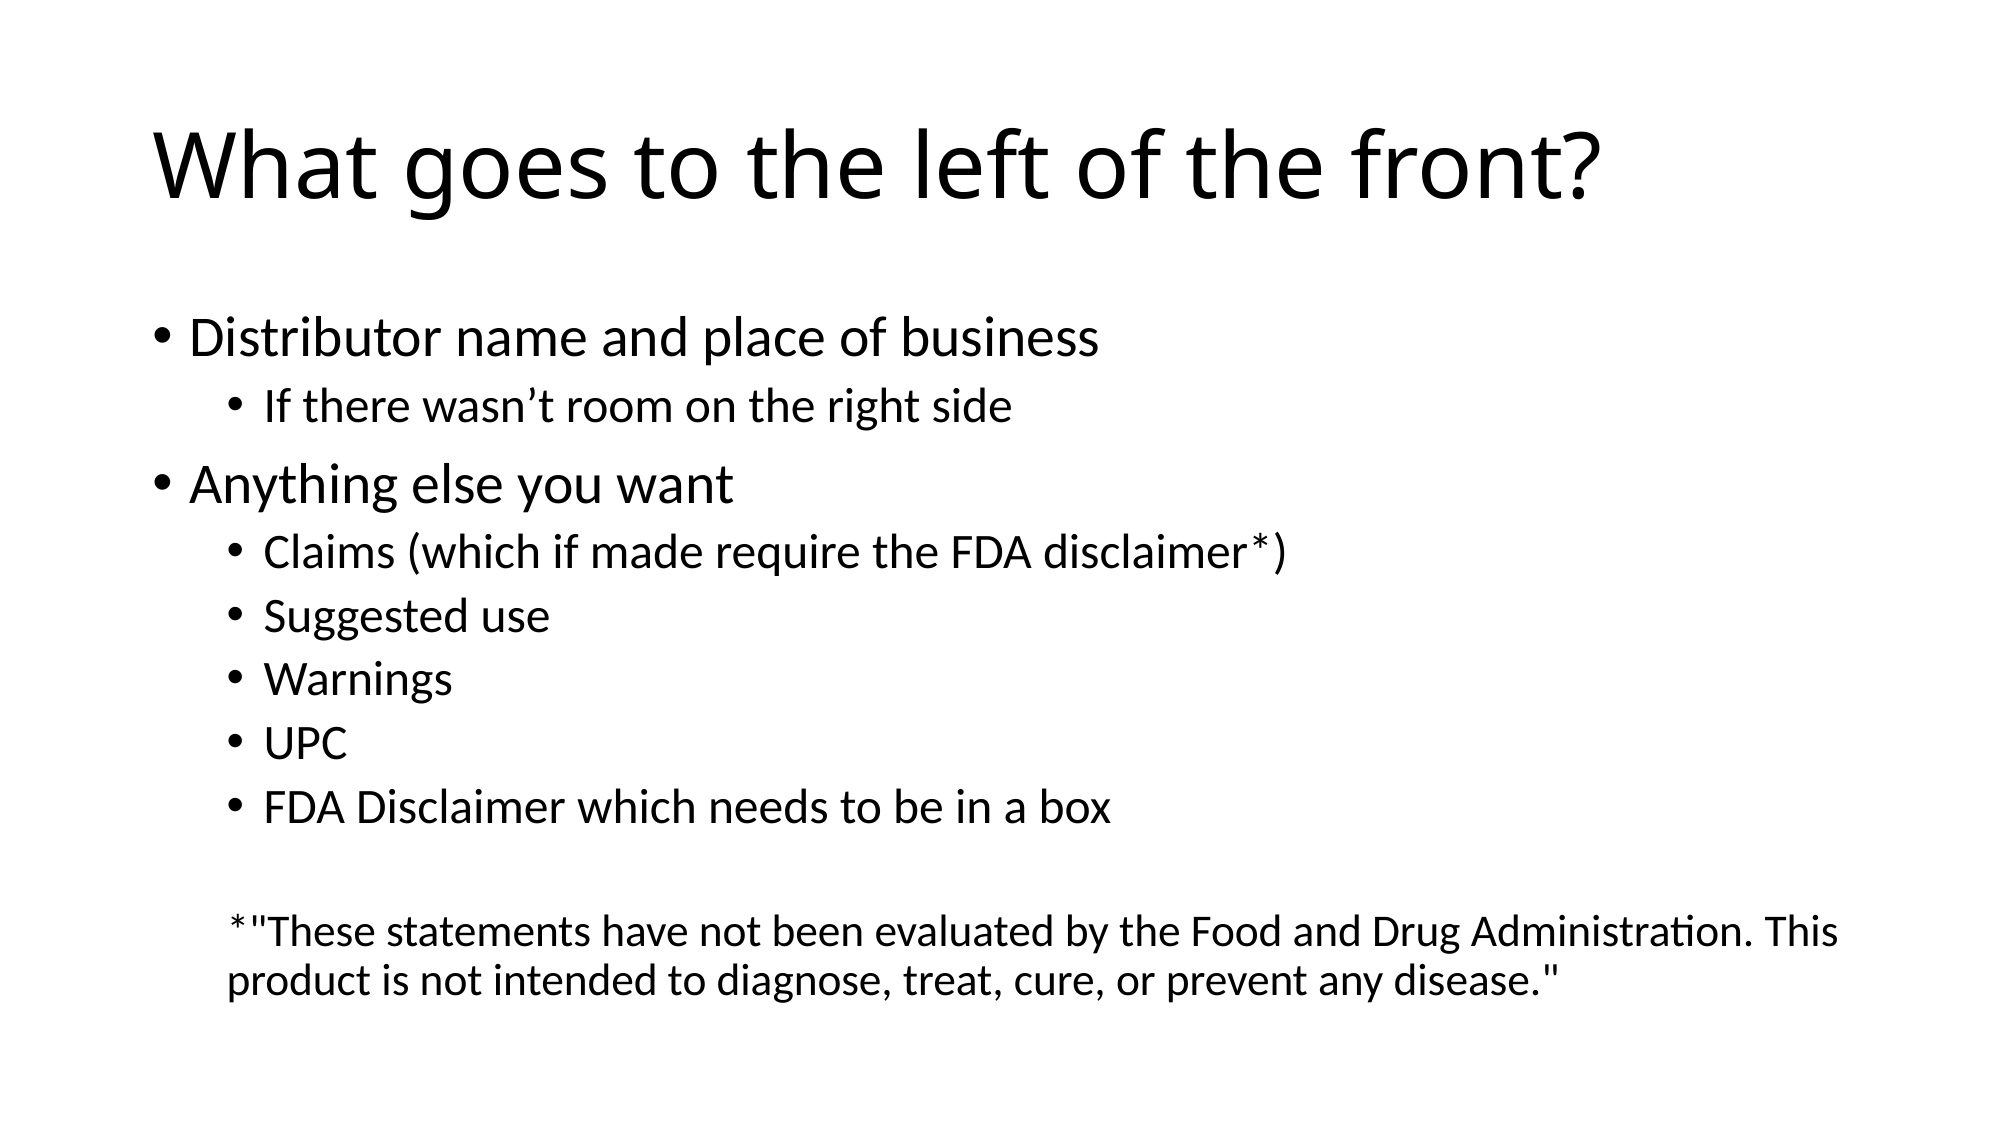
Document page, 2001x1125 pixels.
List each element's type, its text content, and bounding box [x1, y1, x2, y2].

title What goes to the left of the front? [137, 59, 1863, 278]
list Distributor name and place of business If there wasn’t room on the right side Anything else you want Claims (which if made require the FDA disclaimer*) Suggested use Warnings UPC FDA Disclaimer which needs to be in a box *"These statements have not been evaluated by the Food and Drug Administration. This product is not intended to diagnose, treat, cure, or prevent any disease." [137, 299, 1863, 1014]
